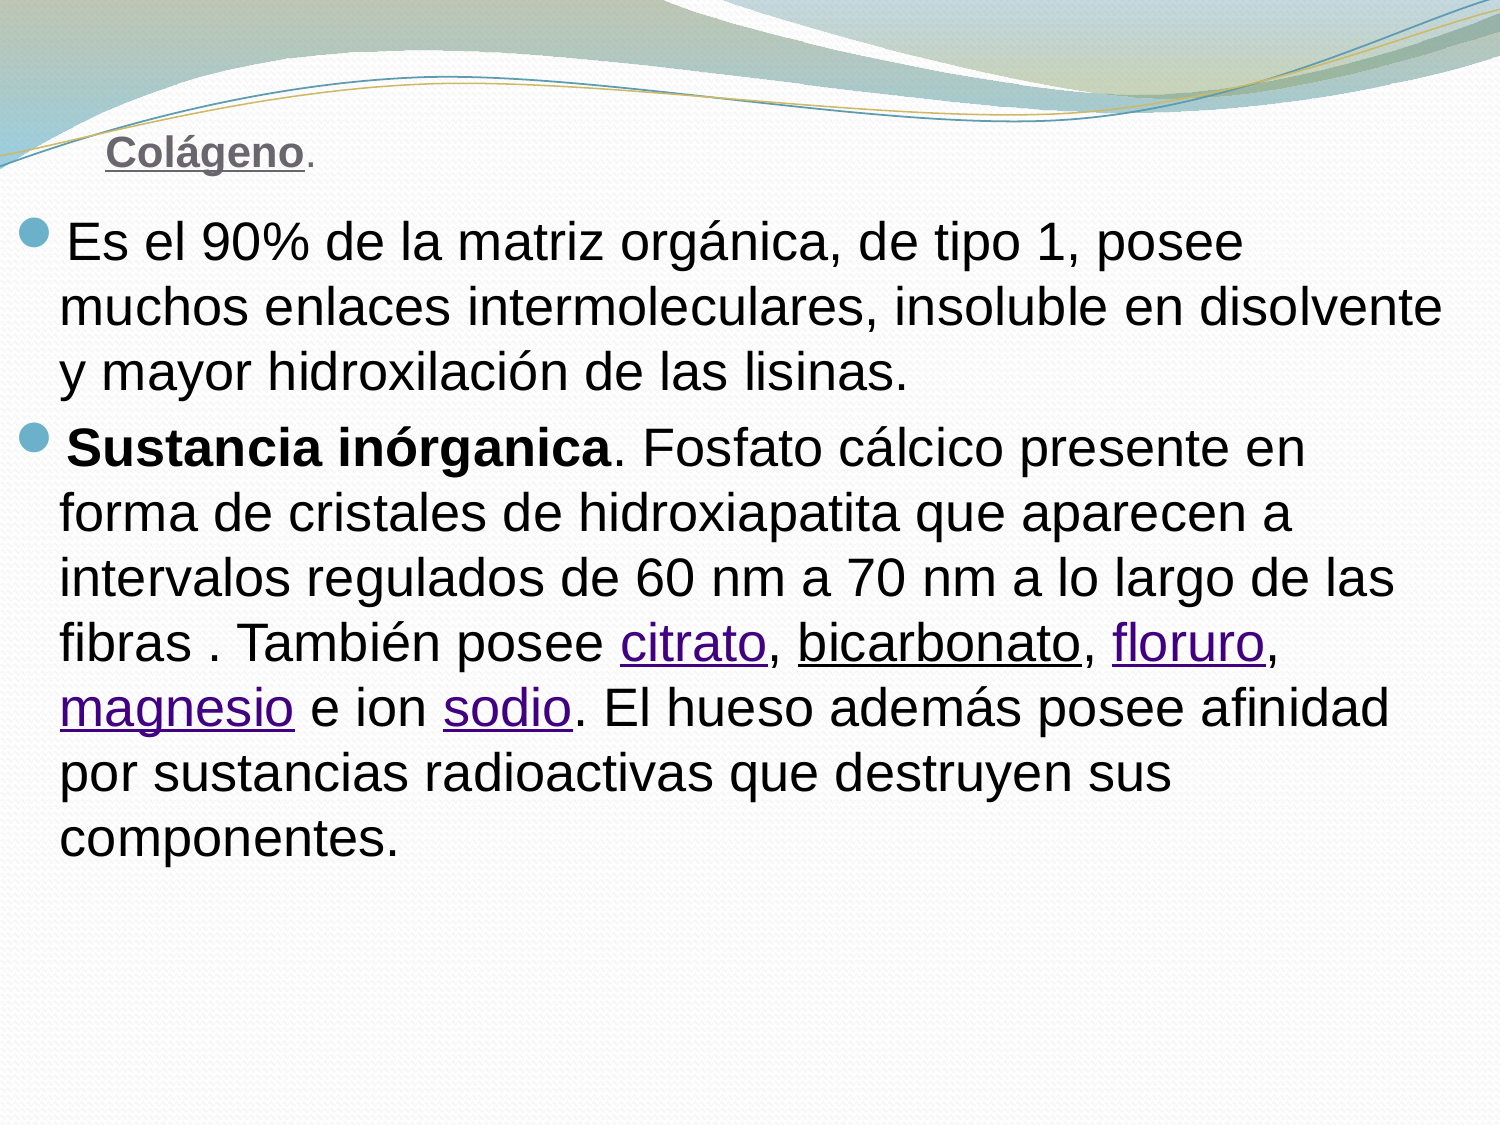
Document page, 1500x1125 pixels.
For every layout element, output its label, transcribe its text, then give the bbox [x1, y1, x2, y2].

title Colágeno. [105, 115, 1425, 176]
list Es el 90% de la matriz orgánica, de tipo 1, posee muchos enlaces intermoleculares, insoluble en disolvente y mayor hidroxilación de las lisinas. Sustancia inórganica. Fosfato cálcico presente en forma de cristales de hidroxiapatita que aparecen a intervalos regulados de 60 nm a 70 nm a lo largo de las fibras . También posee citrato, bicarbonato, floruro, magnesio e ion sodio. El hueso además posee afinidad por sustancias radioactivas que destruyen sus componentes. [0, 199, 1465, 1090]
